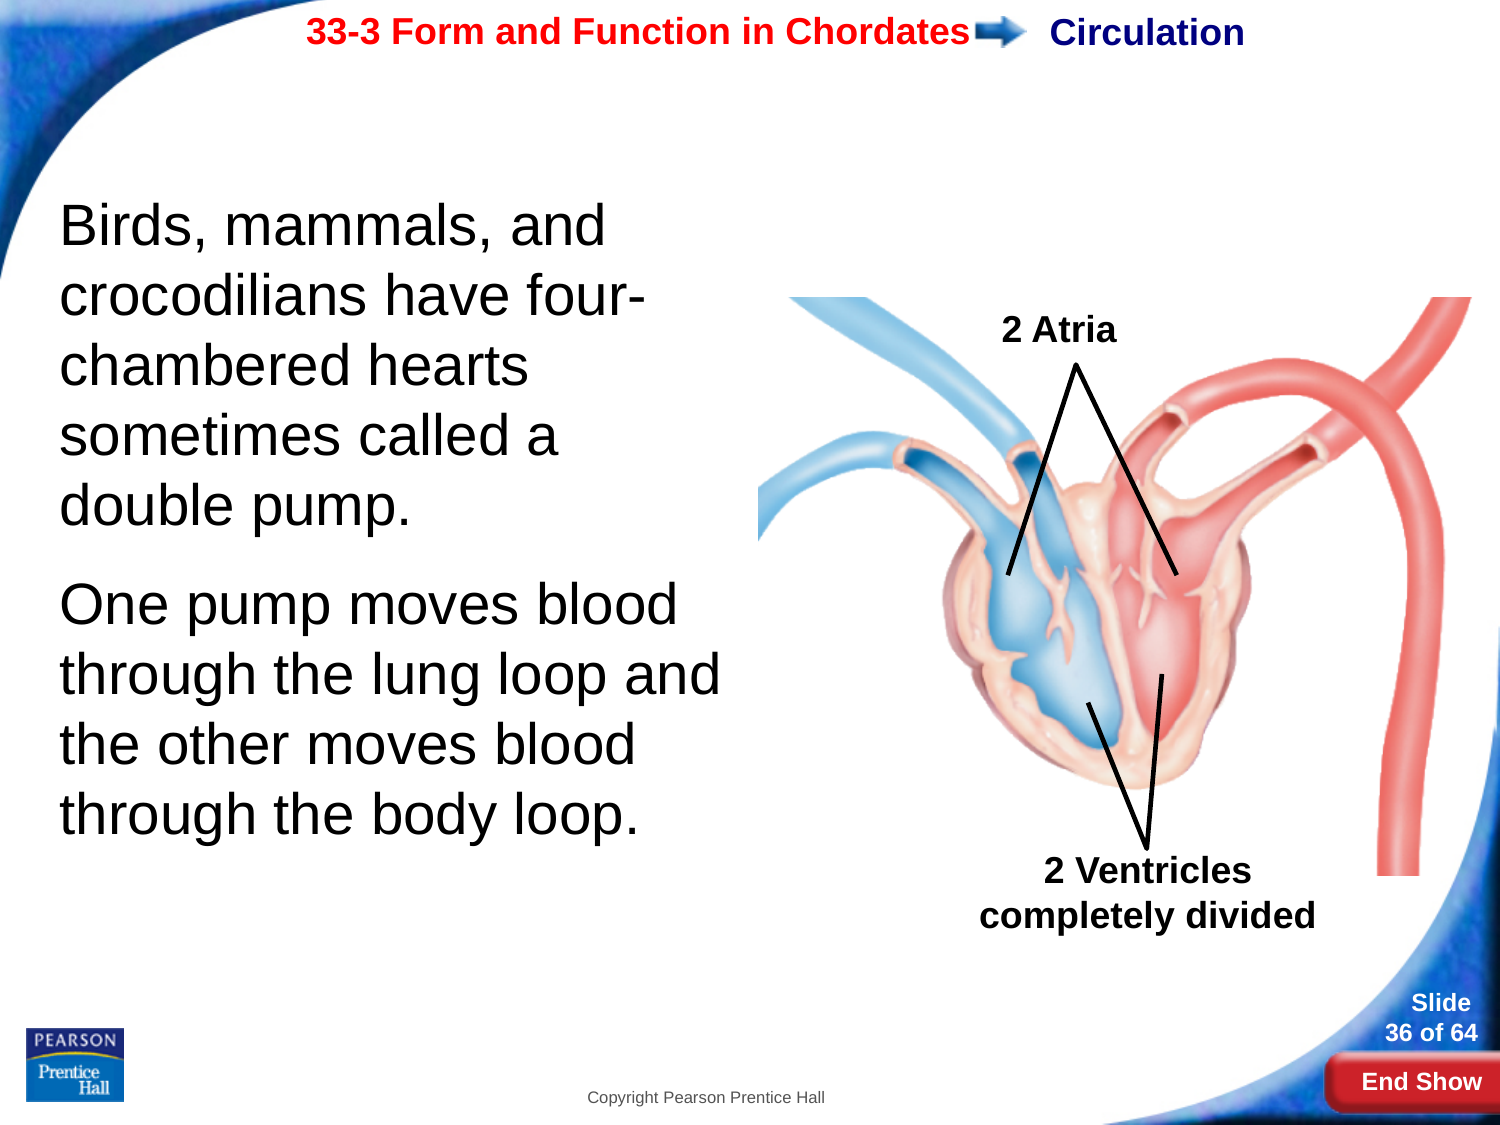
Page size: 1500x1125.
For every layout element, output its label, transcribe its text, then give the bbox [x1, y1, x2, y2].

list Birds, mammals, and crocodilians have four-chambered hearts sometimes called a double pump. One pump moves blood through the lung loop and the other moves blood through the body loop. [44, 179, 760, 976]
footer Copyright Pearson Prentice Hall [468, 1078, 945, 1105]
title Circulation [1034, 0, 1500, 76]
text_box 2 Ventricles completely divided [954, 884, 1342, 944]
picture [0, 0, 1500, 1125]
